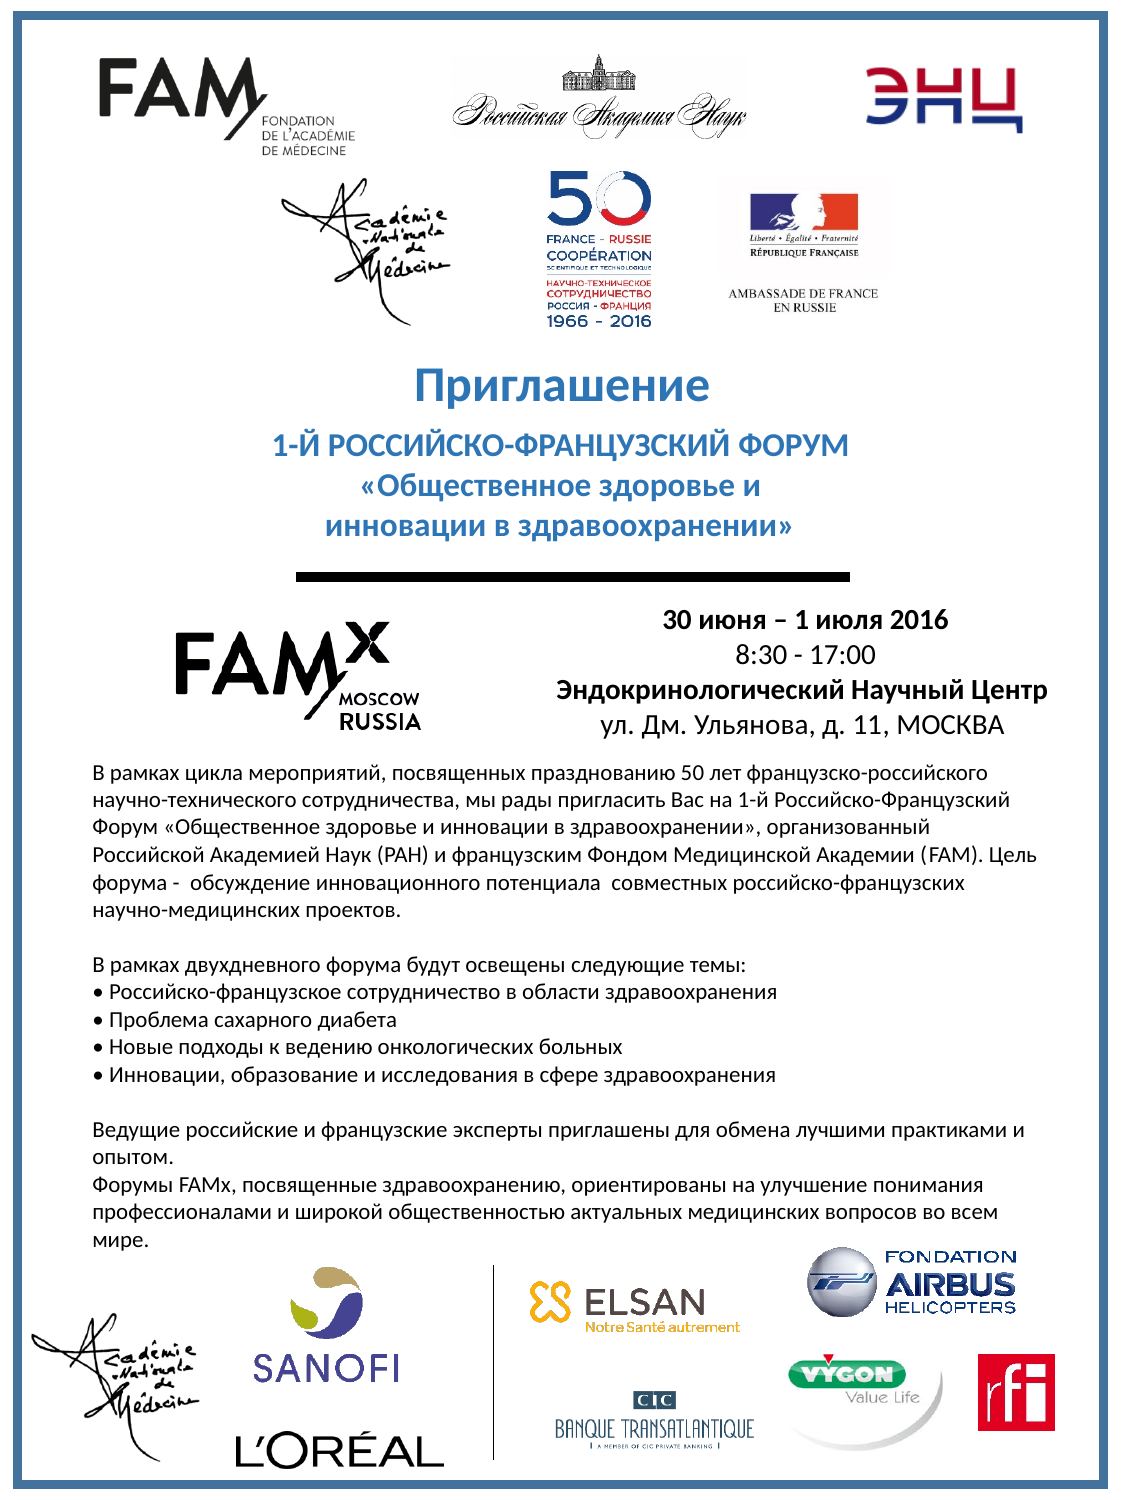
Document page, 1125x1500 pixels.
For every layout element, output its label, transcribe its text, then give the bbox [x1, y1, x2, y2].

text_box Приглашение [114, 343, 1011, 419]
picture [530, 1281, 740, 1332]
picture [807, 1246, 1017, 1317]
picture [75, 34, 452, 327]
picture [148, 609, 444, 739]
picture [236, 1431, 444, 1469]
picture [547, 171, 651, 327]
text_box В рамках цикла мероприятий, посвященных празднованию 50 лет французско-российского научно-технического сотрудничества, мы рады пригласить Вас на 1-й Российско-Французский Форум «Общественное здоровье и инновации в здравоохранении», организованный Российской Академией Наук (РАН) и французским Фондом Медицинской Академии (FAM). Цель форума - обсуждение инновационного потенциала совместных российско-французских научно-медицинских проектов. В рамках двухдневного форума будут освещены следующие темы: • Российско-французское cотрудничество в области здравоохранения • Проблема сахарного диабета • Новые подходы к ведению онкологических больных • Инновации, образование и исследования в сфере здравоохранения Ведущие российские и французские эксперты приглашены для обмена лучшими практиками и опытом. Форумы FAMx, посвященные здравоохранению, ориентированы на улучшение понимания профессионалами и широкой общественностью актуальных медицинских вопросов во всем мире. [77, 749, 1058, 1259]
picture [451, 54, 747, 140]
picture [978, 1354, 1055, 1431]
picture [865, 65, 1024, 136]
text_box 1-Й РОССИЙСКО-ФРАНЦУЗСКИЙ ФОРУМ «Общественное здоровье и инновации в здравоохранении» [112, 416, 1009, 551]
picture [713, 177, 890, 365]
picture [788, 1354, 943, 1451]
text_box 30 июня – 1 июля 2016 8:30 - 17:00 Эндокринологический Научный Центр ул. Дм. Ульянова, д. 11, МОСКВА [523, 592, 1088, 748]
picture [252, 1265, 400, 1383]
picture [29, 1311, 201, 1463]
text_box [16, 14, 1105, 1486]
picture [550, 1380, 758, 1460]
